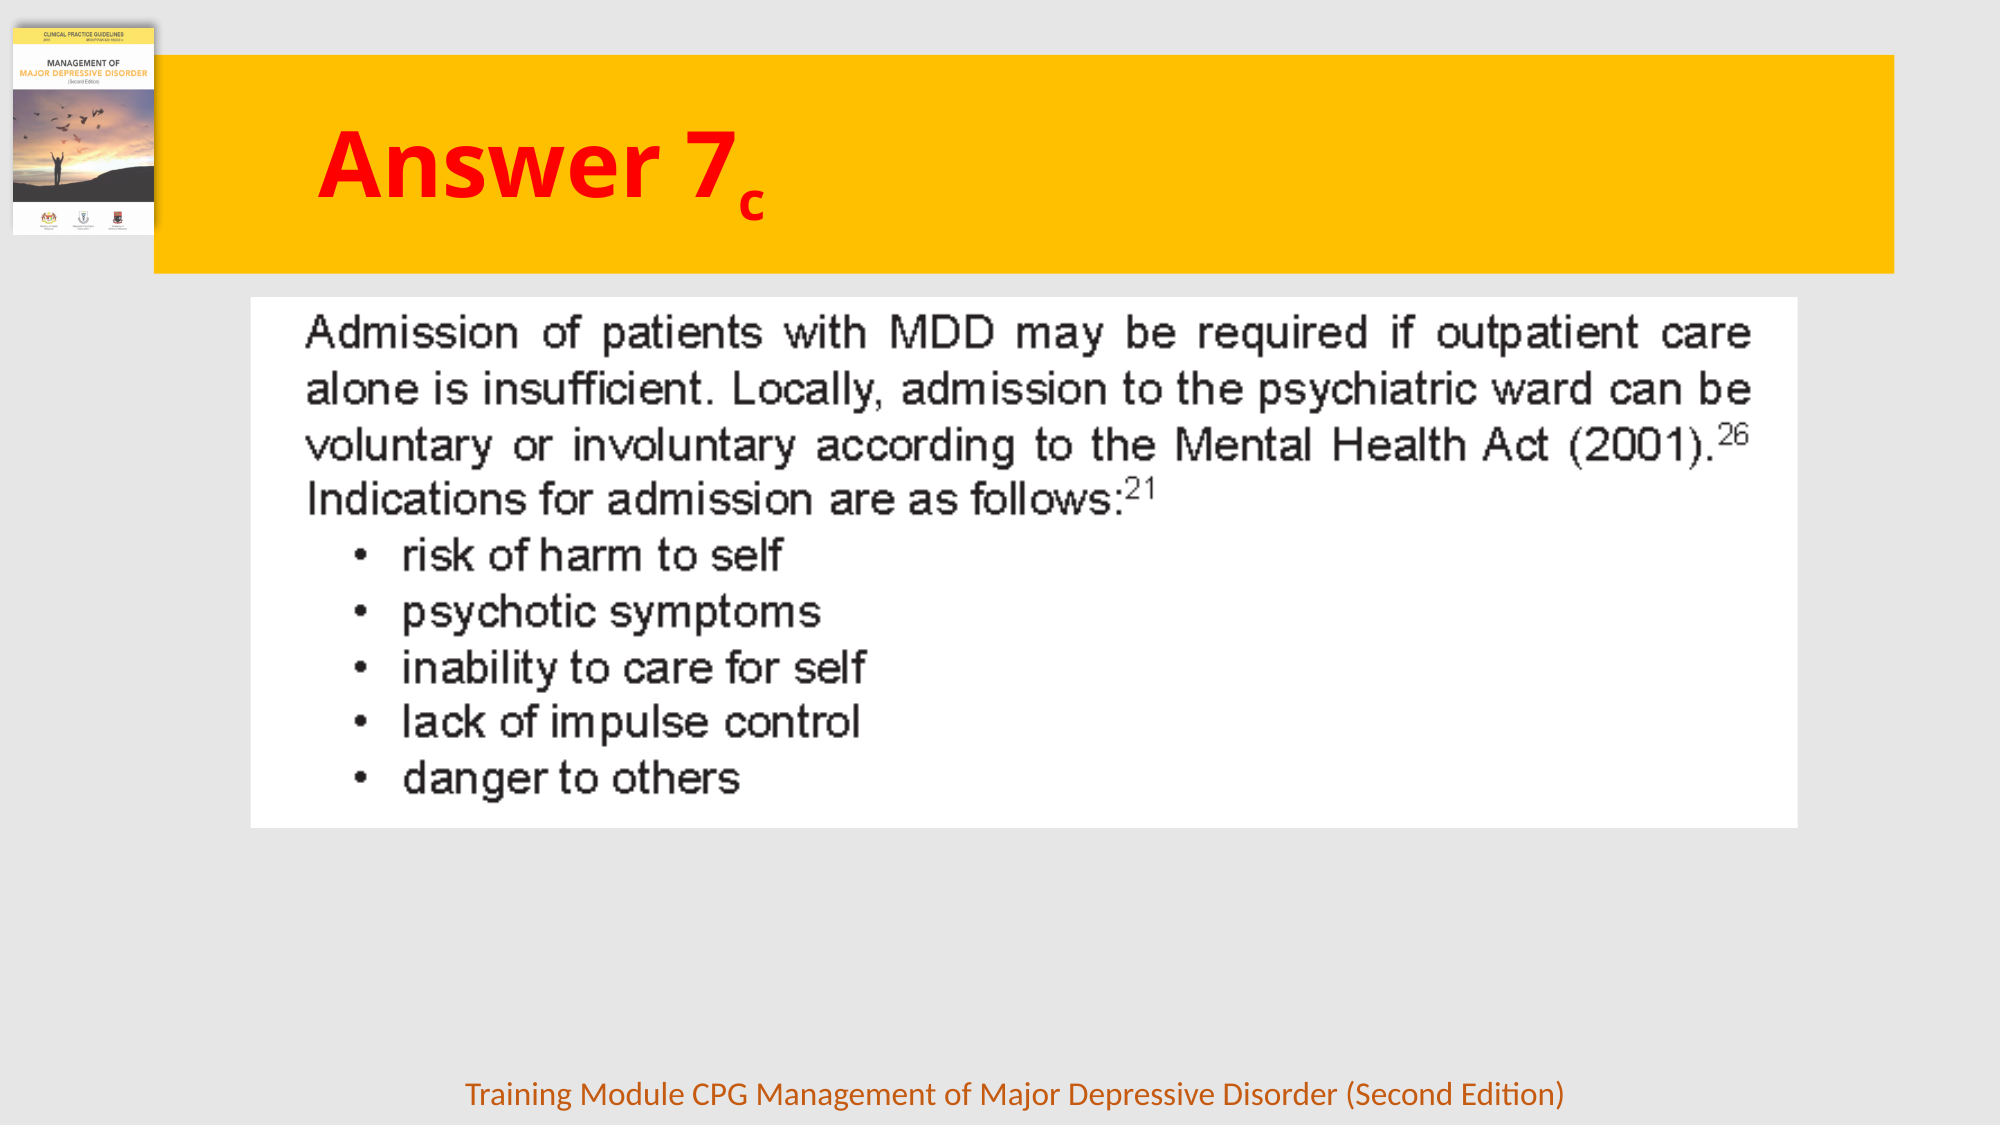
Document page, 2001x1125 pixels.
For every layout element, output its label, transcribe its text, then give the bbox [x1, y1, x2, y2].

title Answer 7c [153, 54, 1895, 274]
text_box Training Module CPG Management of Major Depressive Disorder (Second Edition) [450, 1065, 1832, 1120]
picture [13, 28, 154, 235]
picture [250, 297, 1798, 828]
